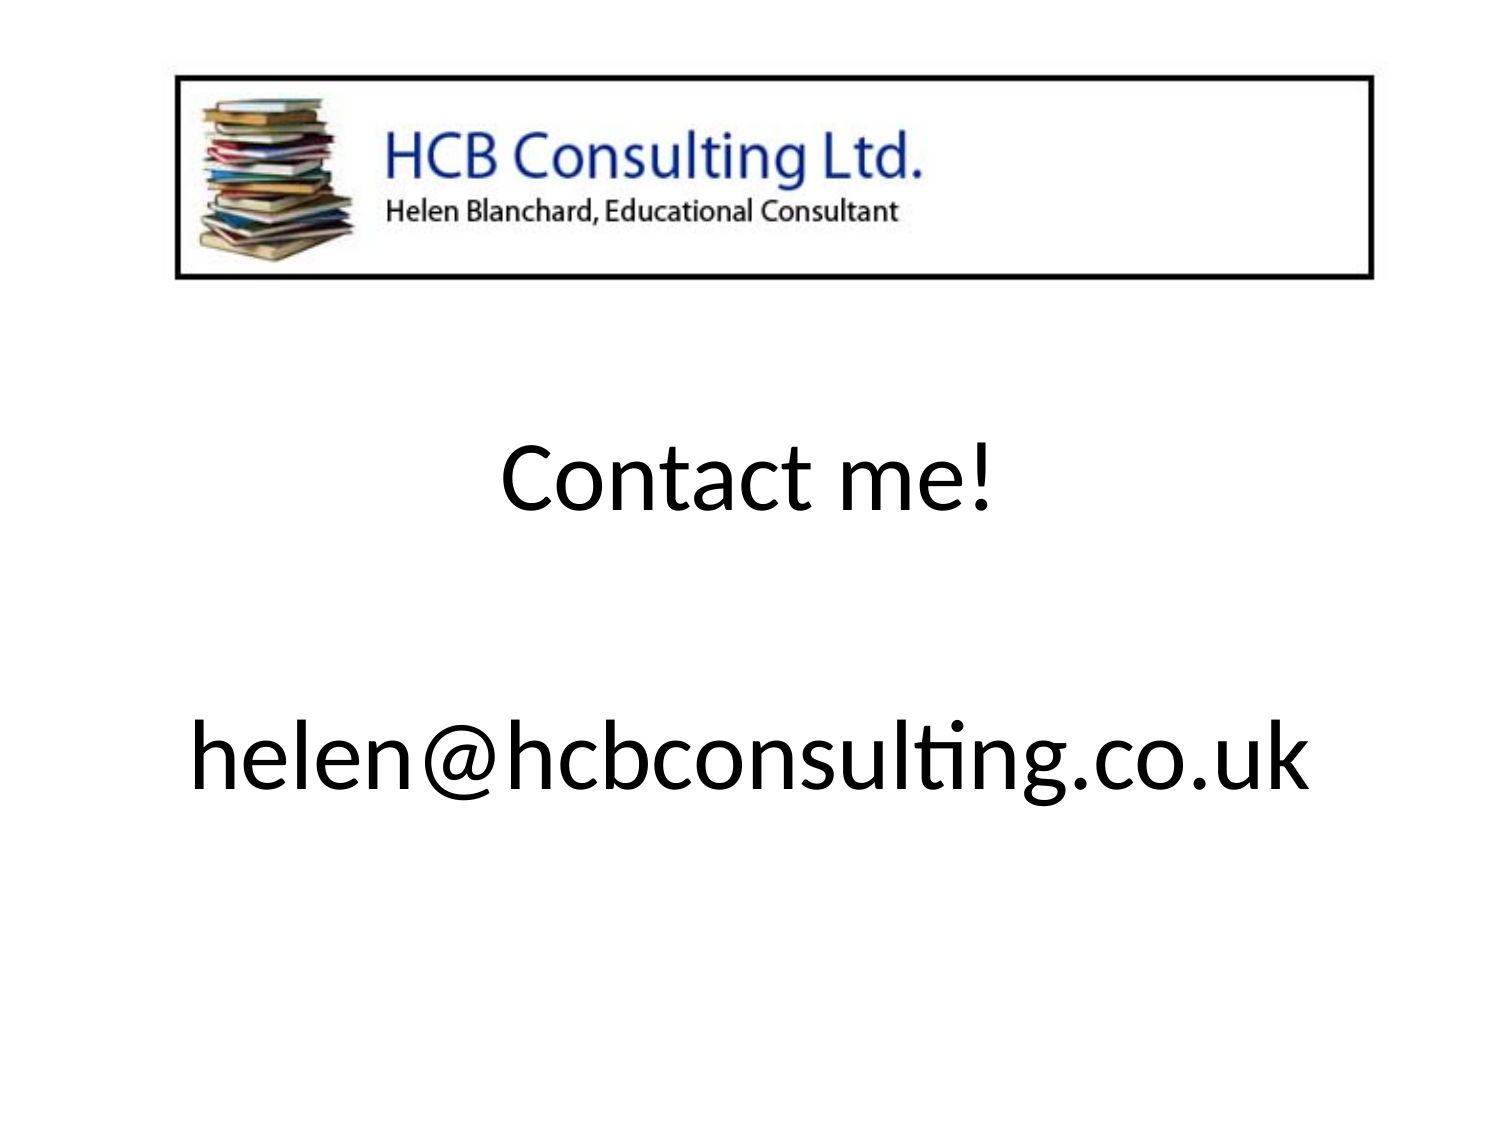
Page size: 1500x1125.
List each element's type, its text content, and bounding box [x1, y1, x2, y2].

picture [162, 62, 1388, 288]
list Contact me! helen@hcbconsulting.co.uk [75, 262, 1425, 1005]
